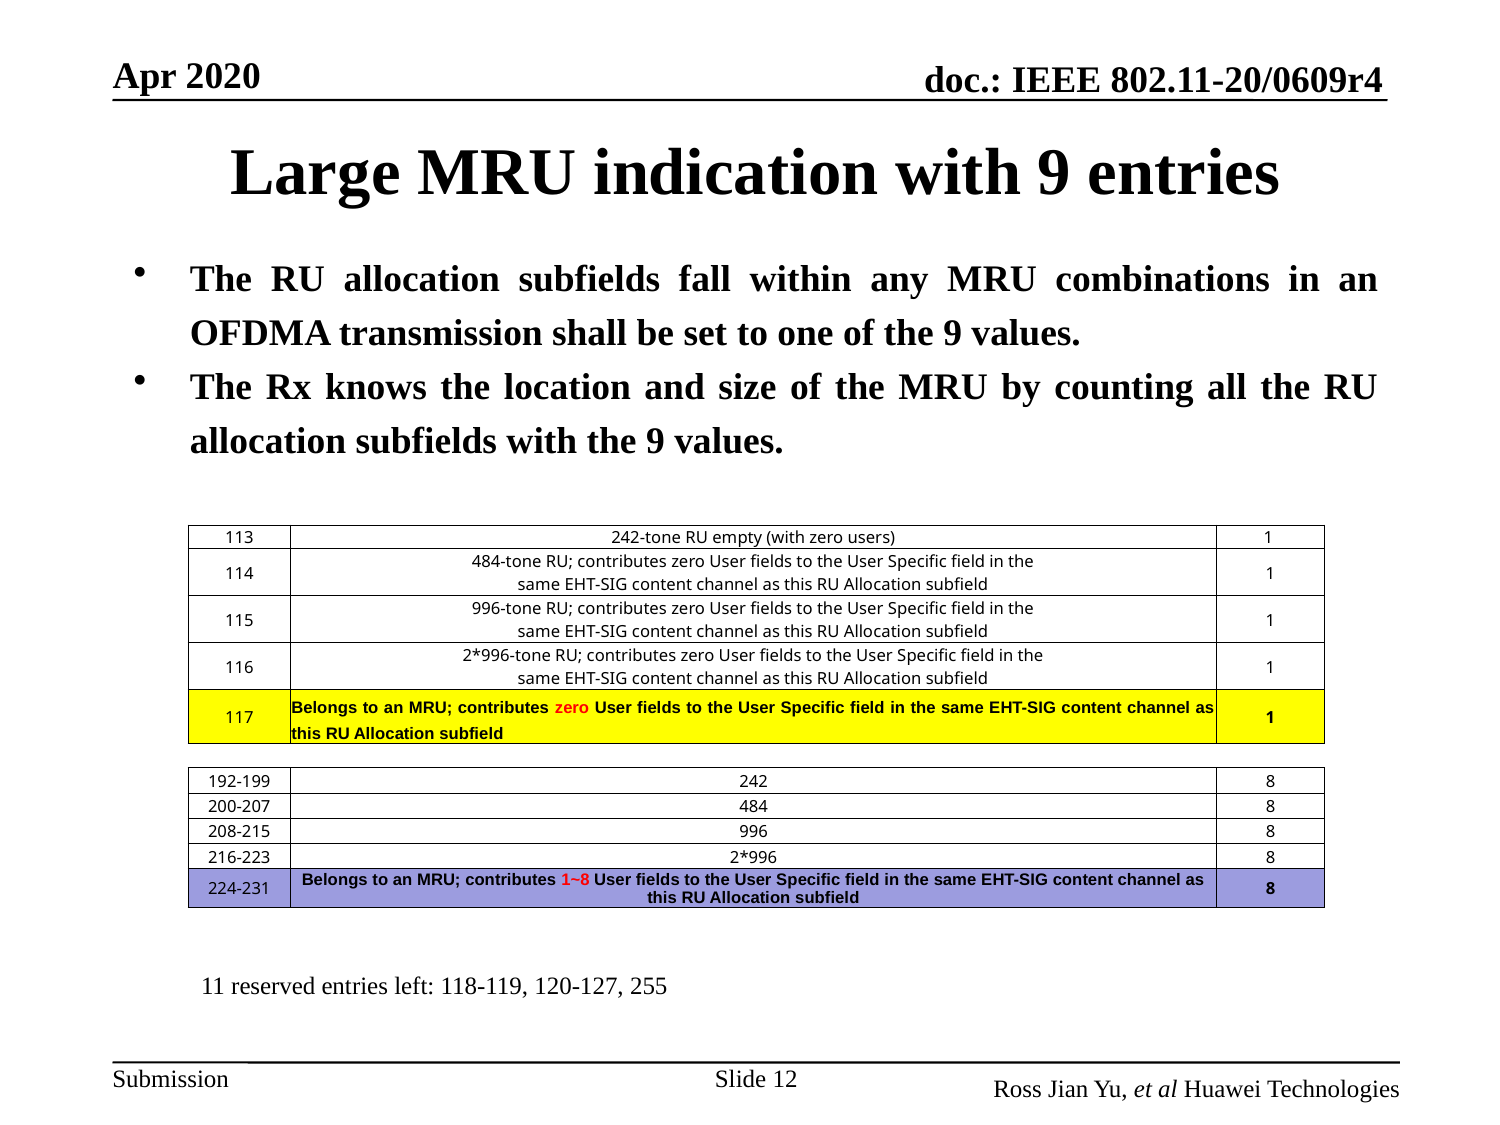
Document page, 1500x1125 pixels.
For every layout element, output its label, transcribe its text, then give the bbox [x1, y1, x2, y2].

table_cell 996 [291, 819, 1216, 843]
table_header 1 [1217, 526, 1324, 548]
table_cell 117 [189, 690, 290, 743]
table_cell 116 [189, 643, 290, 689]
table_cell Belongs to an MRU; contributes zero User fields to the User Specific field in the same EHT-SIG content channel as this RU Allocation subfield [291, 690, 1216, 743]
table_cell 115 [189, 596, 290, 642]
table_header 8 [1217, 768, 1324, 793]
table_cell 2*996 [291, 844, 1216, 868]
text_box The RU allocation subfields fall within any MRU combinations in an OFDMA transmission shall be set to one of the 9 values. The Rx knows the location and size of the MRU by counting all the RU allocation subfields with the 9 values. [118, 237, 1394, 631]
table_cell 1 [1217, 596, 1324, 642]
table_cell 8 [1217, 869, 1324, 907]
table_header 242-tone RU empty (with zero users) [291, 526, 1216, 548]
table_cell 216-223 [189, 844, 290, 868]
table_header 113 [189, 526, 290, 548]
table_cell 1 [1217, 549, 1324, 595]
table_cell 484-tone RU; contributes zero User fields to the User Specific field in the same EHT-SIG content channel as this RU Allocation subfield [291, 549, 1216, 595]
slide_number Slide 12 [712, 1061, 800, 1093]
table_cell Belongs to an MRU; contributes 1~8 User fields to the User Specific field in the same EHT-SIG content channel as this RU Allocation subfield [291, 869, 1216, 907]
table_cell 2*996-tone RU; contributes zero User fields to the User Specific field in the same EHT-SIG content channel as this RU Allocation subfield [291, 643, 1216, 689]
text_box 11 reserved entries left: 118-119, 120-127, 255 [186, 962, 837, 1008]
table_header 192-199 [189, 768, 290, 793]
table_cell 8 [1217, 844, 1324, 868]
table_cell 1 [1217, 643, 1324, 689]
table_cell 8 [1217, 794, 1324, 818]
table_cell 996-tone RU; contributes zero User fields to the User Specific field in the same EHT-SIG content channel as this RU Allocation subfield [291, 596, 1216, 642]
table_cell 114 [189, 549, 290, 595]
table_cell 200-207 [189, 794, 290, 818]
table_header 242 [291, 768, 1216, 793]
table_cell 208-215 [189, 819, 290, 843]
table_cell 8 [1217, 819, 1324, 843]
table_cell 224-231 [189, 869, 290, 907]
title Large MRU indication with 9 entries [99, 123, 1413, 212]
table_cell 1 [1217, 690, 1324, 743]
table_cell 484 [291, 794, 1216, 818]
